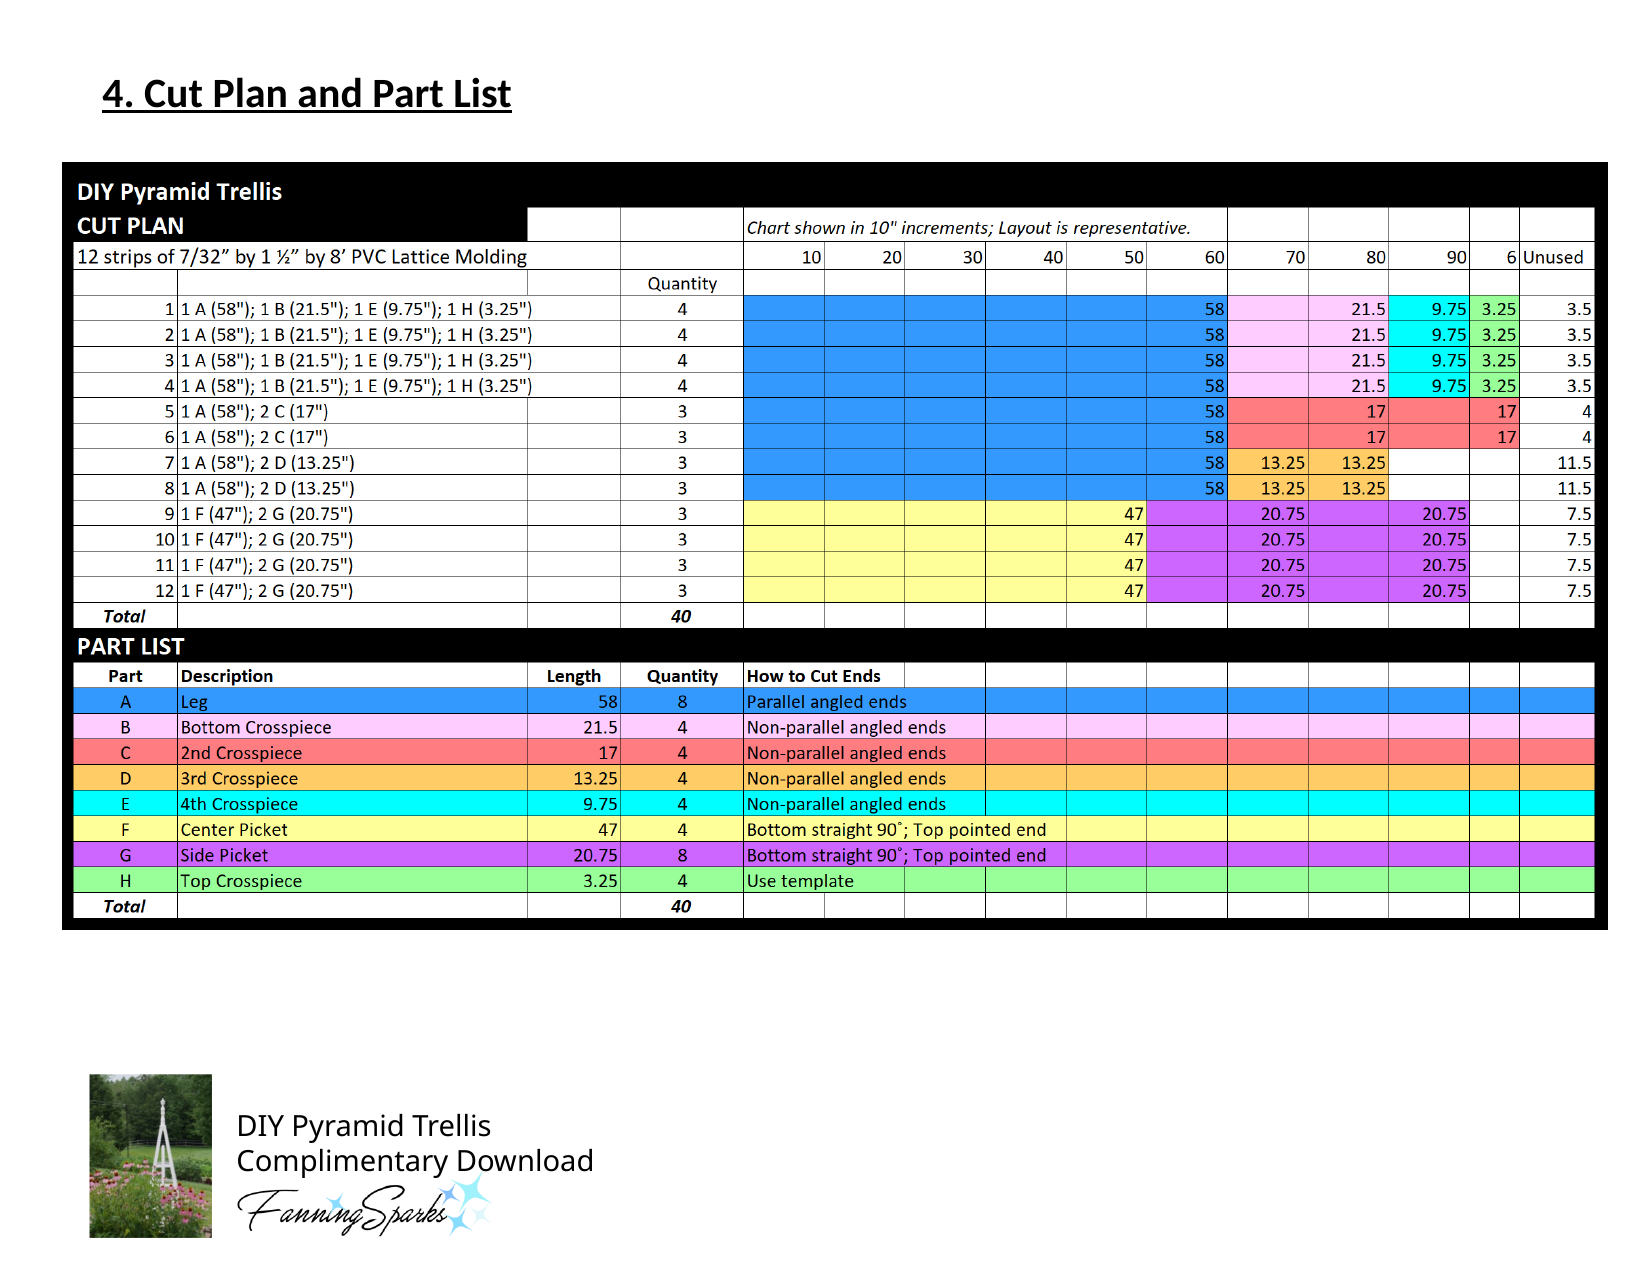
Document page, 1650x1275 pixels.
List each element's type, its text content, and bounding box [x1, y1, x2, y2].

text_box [88, 1074, 1047, 1238]
text_box 4. Cut Plan and Part List [87, 57, 913, 123]
picture [62, 162, 1609, 930]
